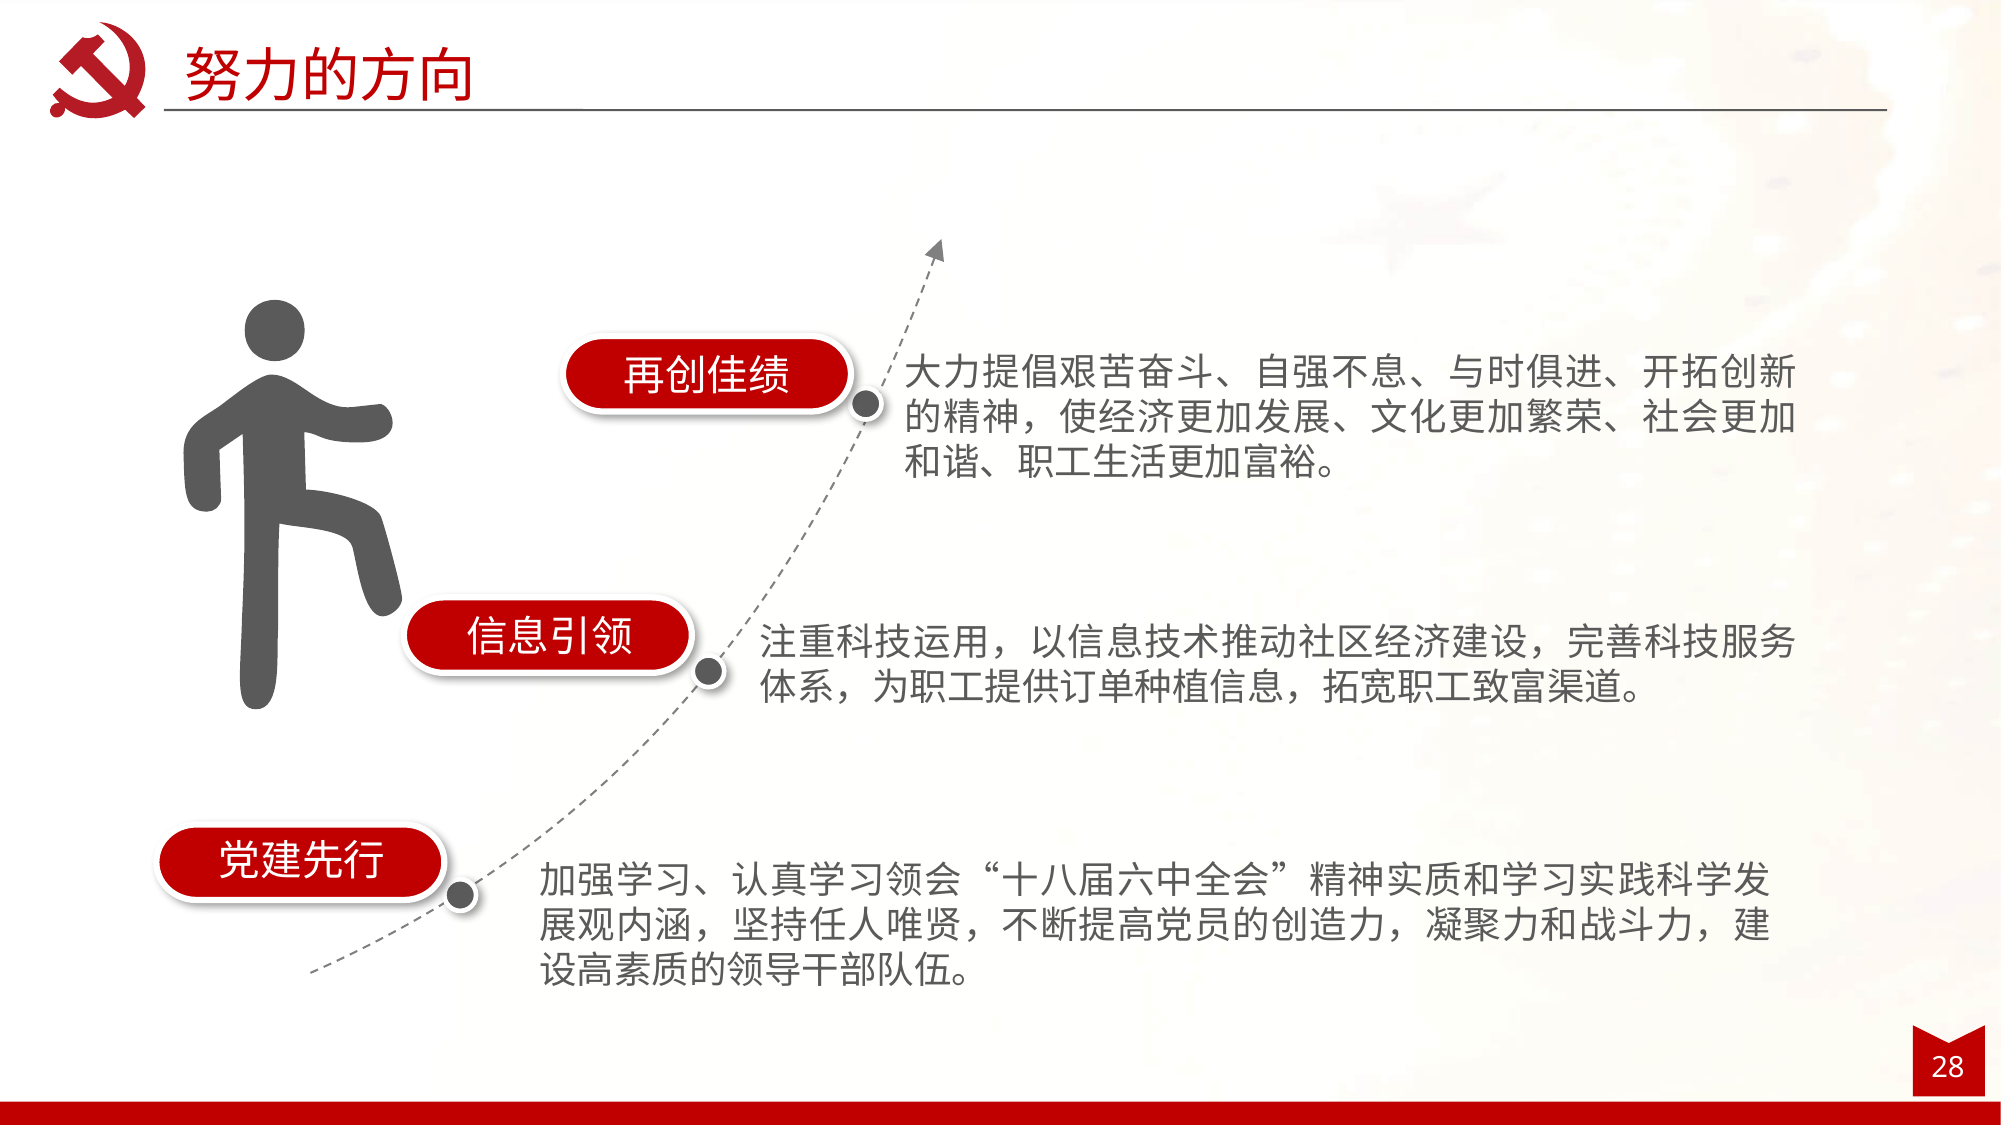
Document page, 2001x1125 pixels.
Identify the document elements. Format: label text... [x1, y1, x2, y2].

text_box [562, 335, 852, 418]
text_box 加强学习、认真学习领会“十八届六中全会”精神实质和学习实践科学发展观内涵，坚持任人唯贤，不断提高党员的创造力，凝聚力和战斗力，建设高素质的领导干部队伍。 [524, 848, 1786, 999]
text_box [49, 22, 146, 119]
text_box 注重科技运用，以信息技术推动社区经济建设，完善科技服务体系，为职工提供订单种植信息，拓宽职工致富渠道。 [744, 610, 1812, 716]
text_box 努力的方向 [169, 29, 1573, 110]
text_box 努力的方向 [169, 111, 1573, 116]
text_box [156, 824, 445, 903]
text_box [856, 238, 944, 389]
text_box [440, 687, 695, 882]
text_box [403, 597, 693, 679]
text_box 大力提倡艰苦奋斗、自强不息、与时俱进、开拓创新的精神，使经济更加发展、文化更加繁荣、社会更加和谐、职工生活更加富裕。 [889, 340, 1812, 491]
text_box [637, 425, 863, 656]
text_box [244, 299, 305, 362]
text_box [310, 910, 433, 973]
text_box [857, 387, 882, 420]
text_box [697, 655, 725, 688]
text_box [448, 879, 477, 911]
text_box [183, 374, 402, 710]
picture [0, 0, 2001, 1101]
